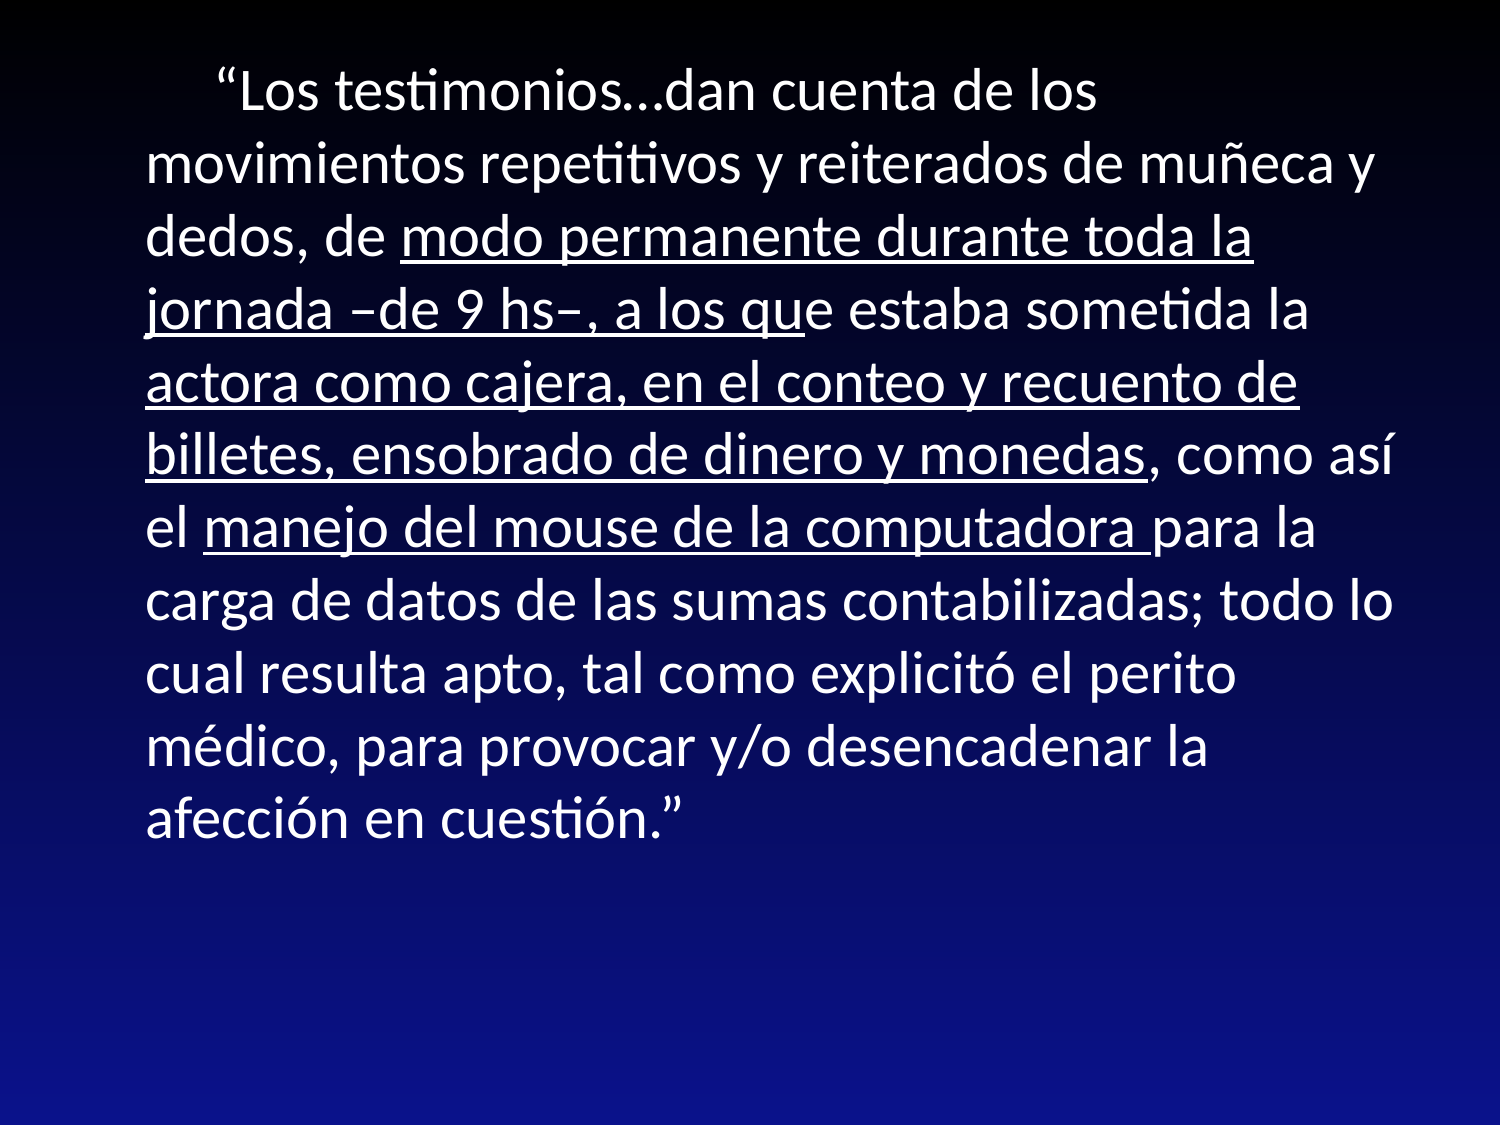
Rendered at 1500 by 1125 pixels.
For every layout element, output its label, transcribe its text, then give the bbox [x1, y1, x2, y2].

list “Los testimonios…dan cuenta de los movimientos repetitivos y reiterados de muñeca y dedos, de modo permanente durante toda la jornada –de 9 hs–, a los que estaba sometida la actora como cajera, en el conteo y recuento de billetes, ensobrado de dinero y monedas, como así el manejo del mouse de la computadora para la carga de datos de las sumas contabilizadas; todo lo cual resulta apto, tal como explicitó el perito médico, para provocar y/o desencadenar la afección en cuestión.” [74, 42, 1426, 1006]
